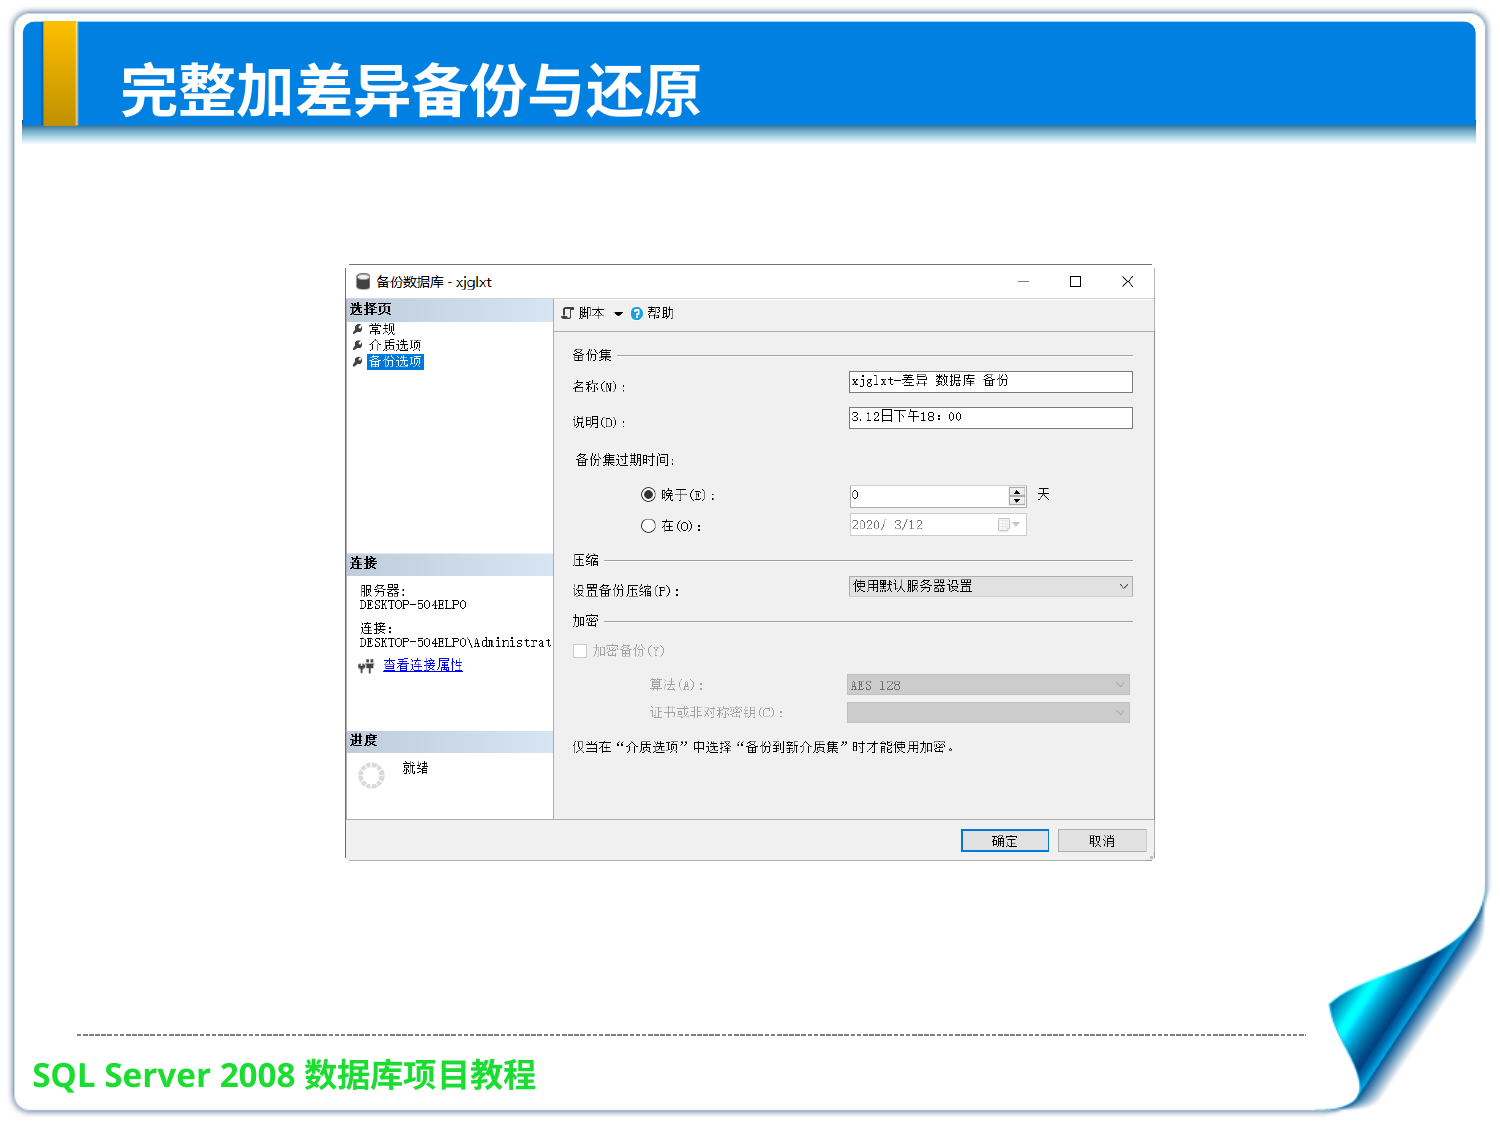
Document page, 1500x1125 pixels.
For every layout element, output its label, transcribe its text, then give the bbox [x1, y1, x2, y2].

text_box 完整加差异备份与还原 [105, 46, 891, 132]
picture [0, 0, 1500, 1125]
